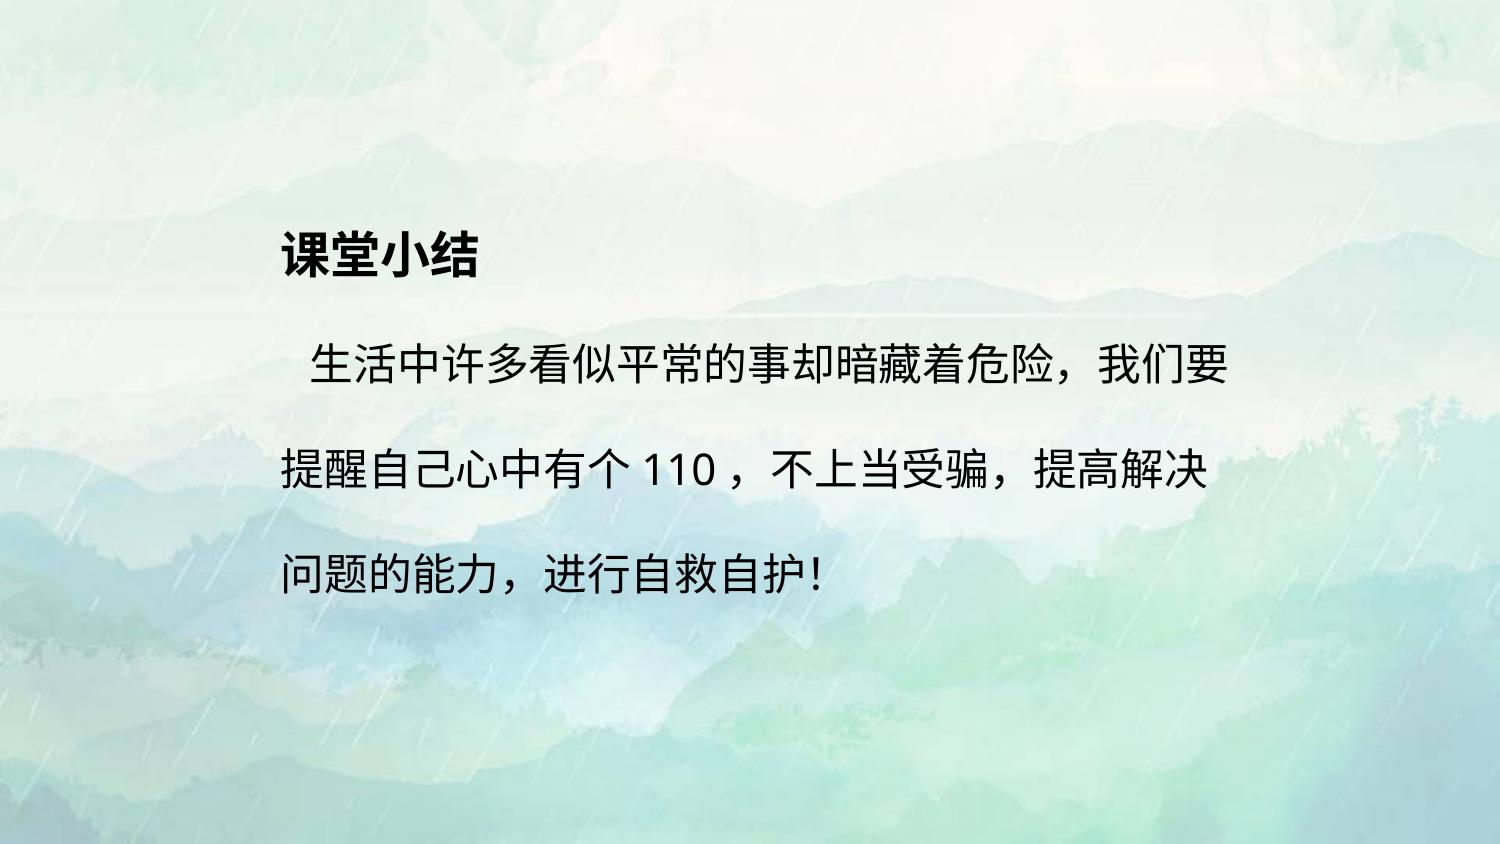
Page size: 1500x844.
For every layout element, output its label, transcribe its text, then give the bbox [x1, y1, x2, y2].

picture [0, 0, 1500, 844]
title 课堂小结 生活中许多看似平常的事却暗藏着危险，我们要提醒自己心中有个110，不上当受骗，提高解决问题的能力，进行自救自护！ [269, 154, 1251, 608]
